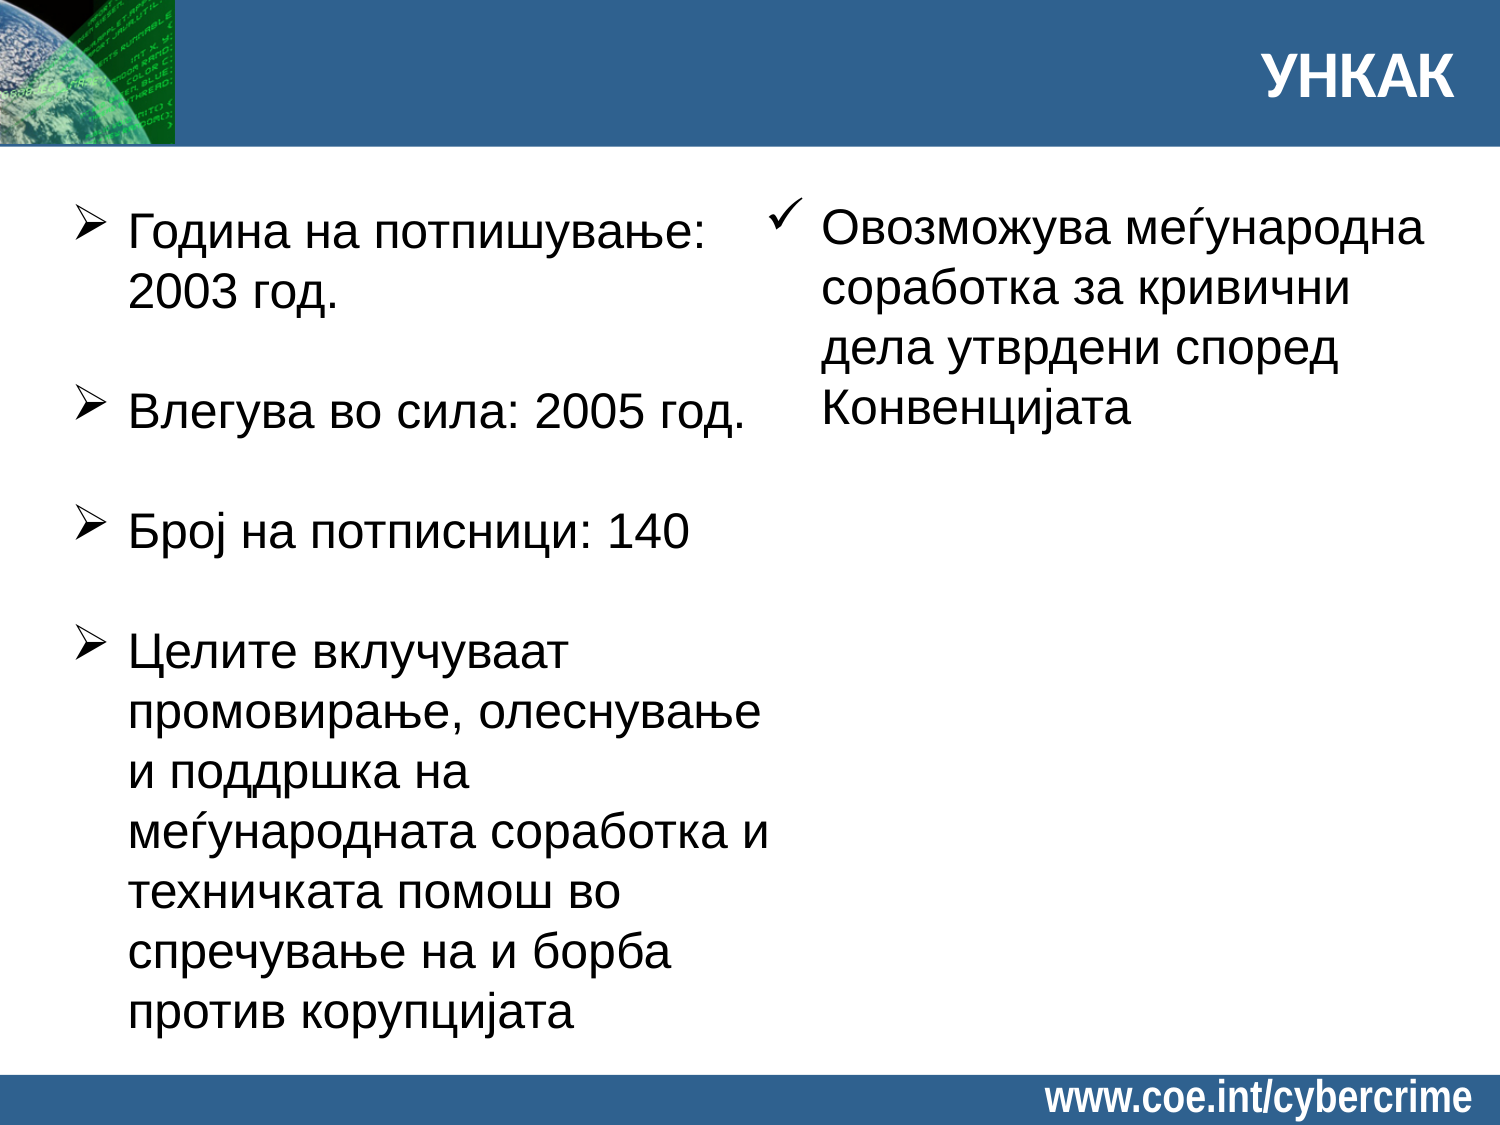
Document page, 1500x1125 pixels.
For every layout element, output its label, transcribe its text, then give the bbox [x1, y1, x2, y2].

text_box Година на потпишување: 2003 год. Влегува во сила: 2005 год. Број на потписници: 140 Целите вклучуваат промовирање, олеснување и поддршка на меѓународната соработка и техничката помош во спречување на и борба против корупцијата [56, 191, 807, 1047]
text_box Овозможува меѓународна соработка за кривични дела утврдени според Конвенцијата [749, 186, 1480, 442]
text_box www.coe.int/cybercrime [1030, 1059, 1500, 1125]
text_box [0, 1073, 1030, 1125]
text_box УНКАК [177, 0, 1500, 149]
picture [0, 0, 175, 144]
